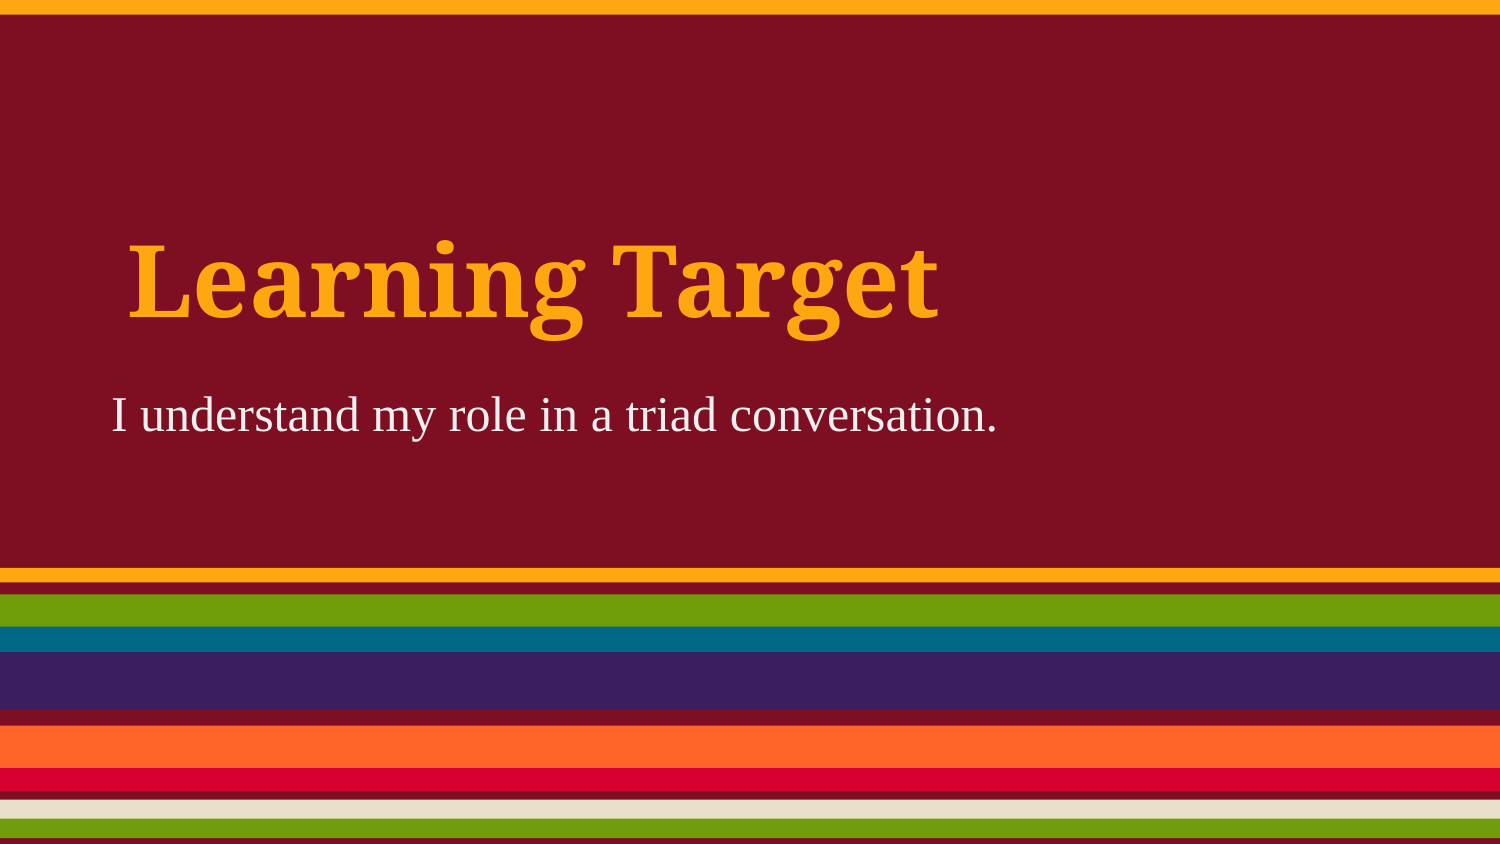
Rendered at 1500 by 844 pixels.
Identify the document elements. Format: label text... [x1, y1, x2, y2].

subtitle I understand my role in a triad conversation. [95, 366, 1371, 504]
title Learning Target [112, 171, 1388, 353]
